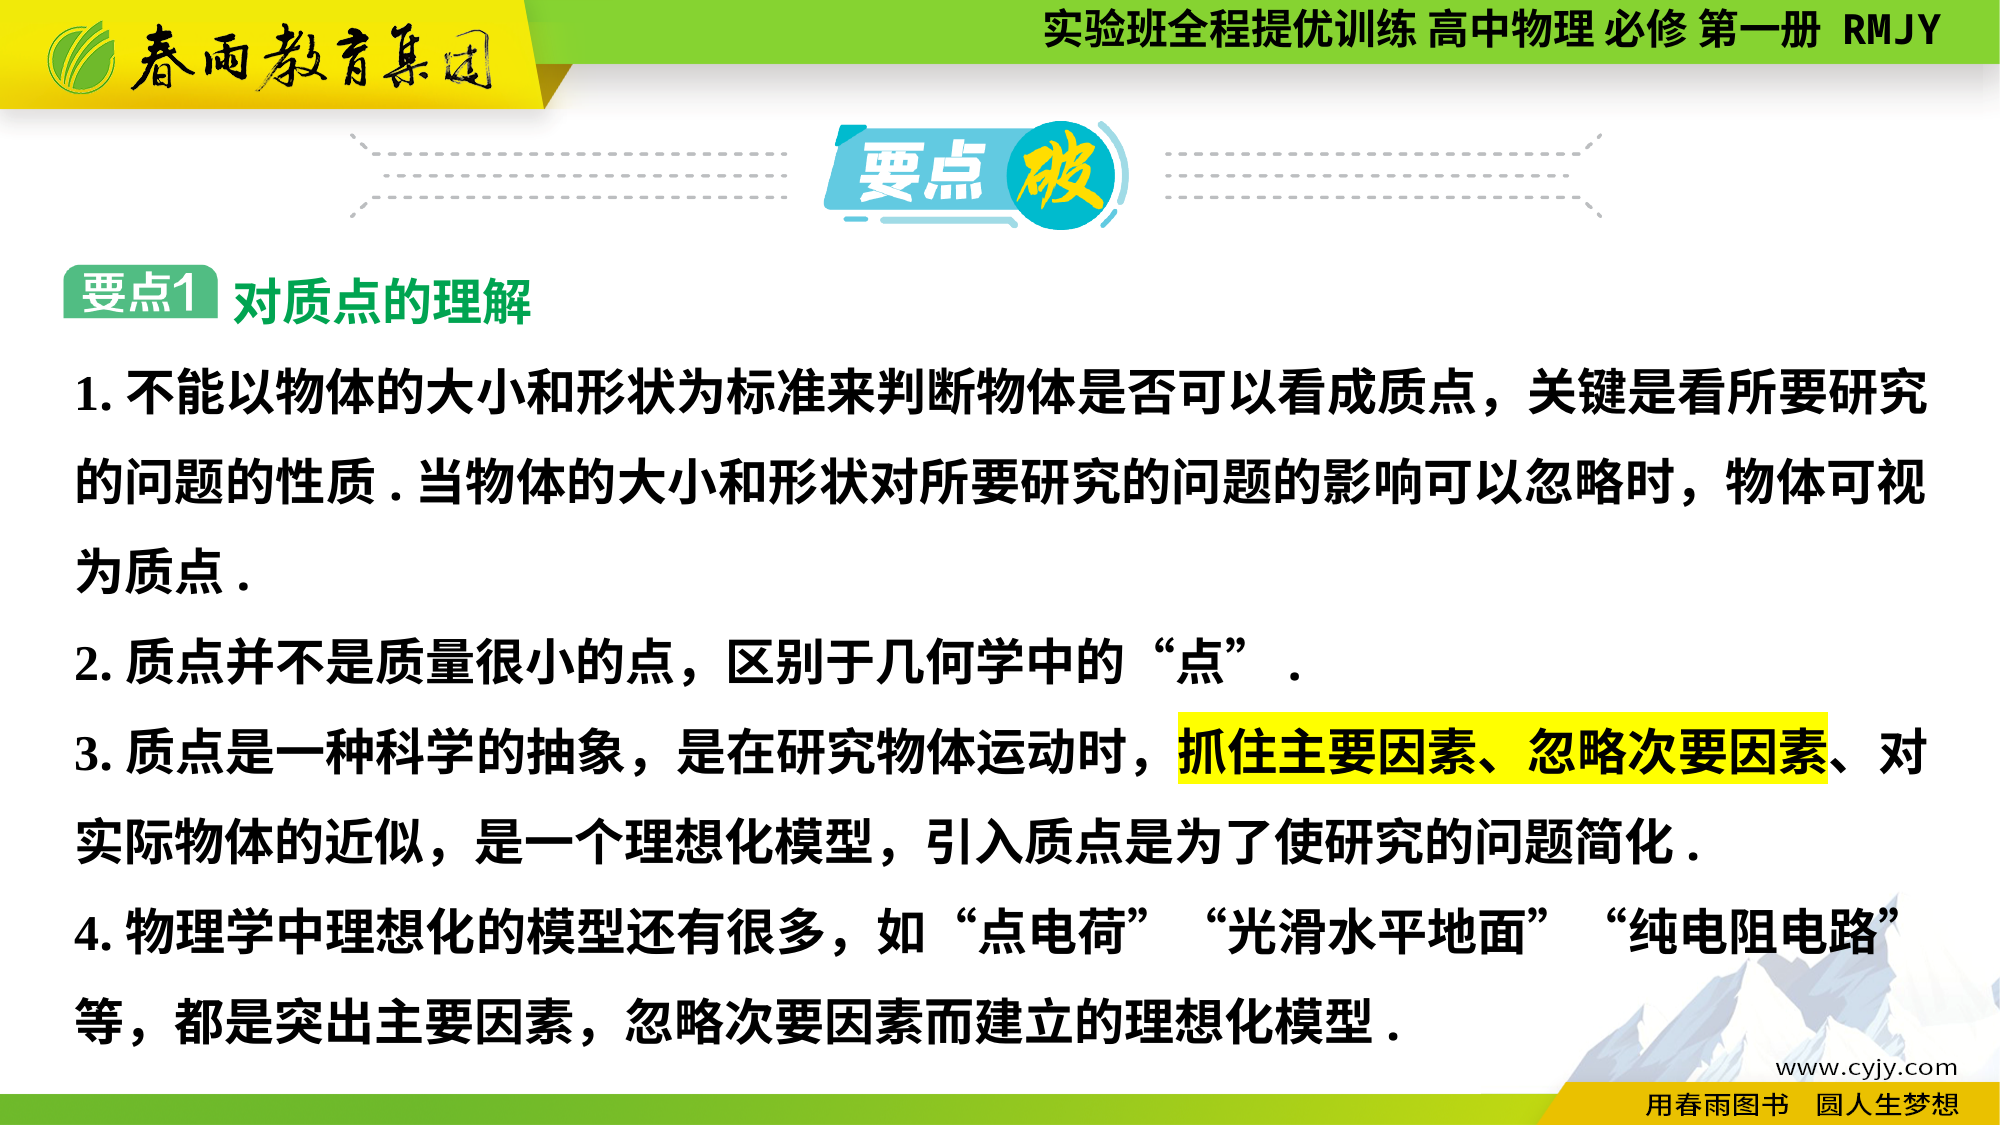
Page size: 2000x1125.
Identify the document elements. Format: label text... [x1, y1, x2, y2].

list 对质点的理解 1.不能以物体的大小和形状为标准来判断物体是否可以看成质点，关键是看所要研究的问题的性质.当物体的大小和形状对所要研究的问题的影响可以忽略时，物体可视为质点. 2.质点并不是质量很小的点，区别于几何学中的“点”. 3.质点是一种科学的抽象，是在研究物体运动时，抓住主要因素、忽略次要因素、对实际物体的近似，是一个理想化模型，引入质点是为了使研究的问题简化. 4.物理学中理想化的模型还有很多，如“点电荷”“光滑水平地面”“纯电阻电路”等，都是突出主要因素，忽略次要因素而建立的理想化模型. [59, 232, 1944, 1066]
picture [0, 0, 2000, 1125]
